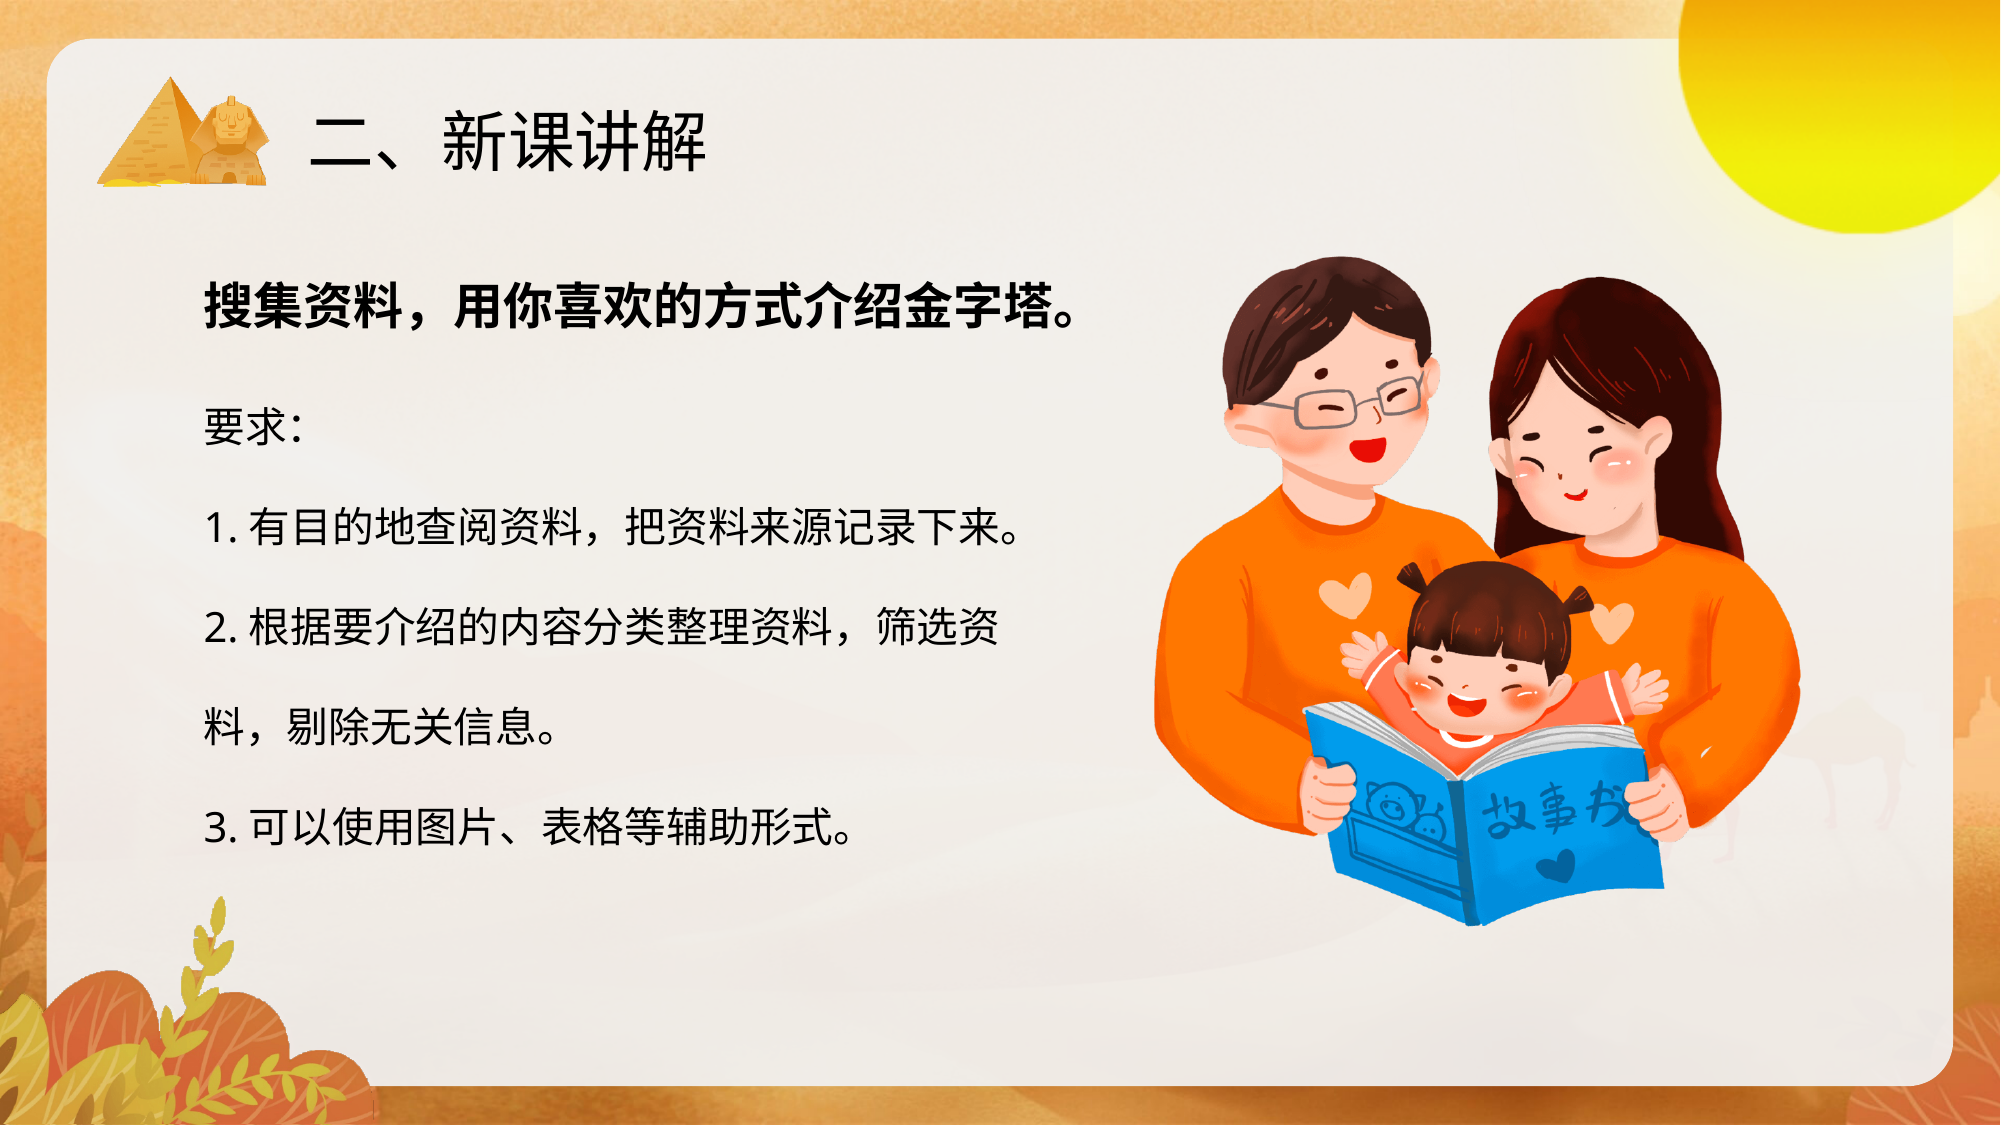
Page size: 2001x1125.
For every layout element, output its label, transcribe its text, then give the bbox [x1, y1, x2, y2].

text_box 搜集资料，用你喜欢的方式介绍金字塔。 [188, 267, 1064, 342]
text_box 要求： 1.有目的地查阅资料，把资料来源记录下来。 2.根据要介绍的内容分类整理资料，筛选资料，剔除无关信息。 3.可以使用图片、表格等辅助形式。 [188, 342, 1023, 858]
picture [0, 0, 2001, 1125]
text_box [84, 51, 726, 199]
